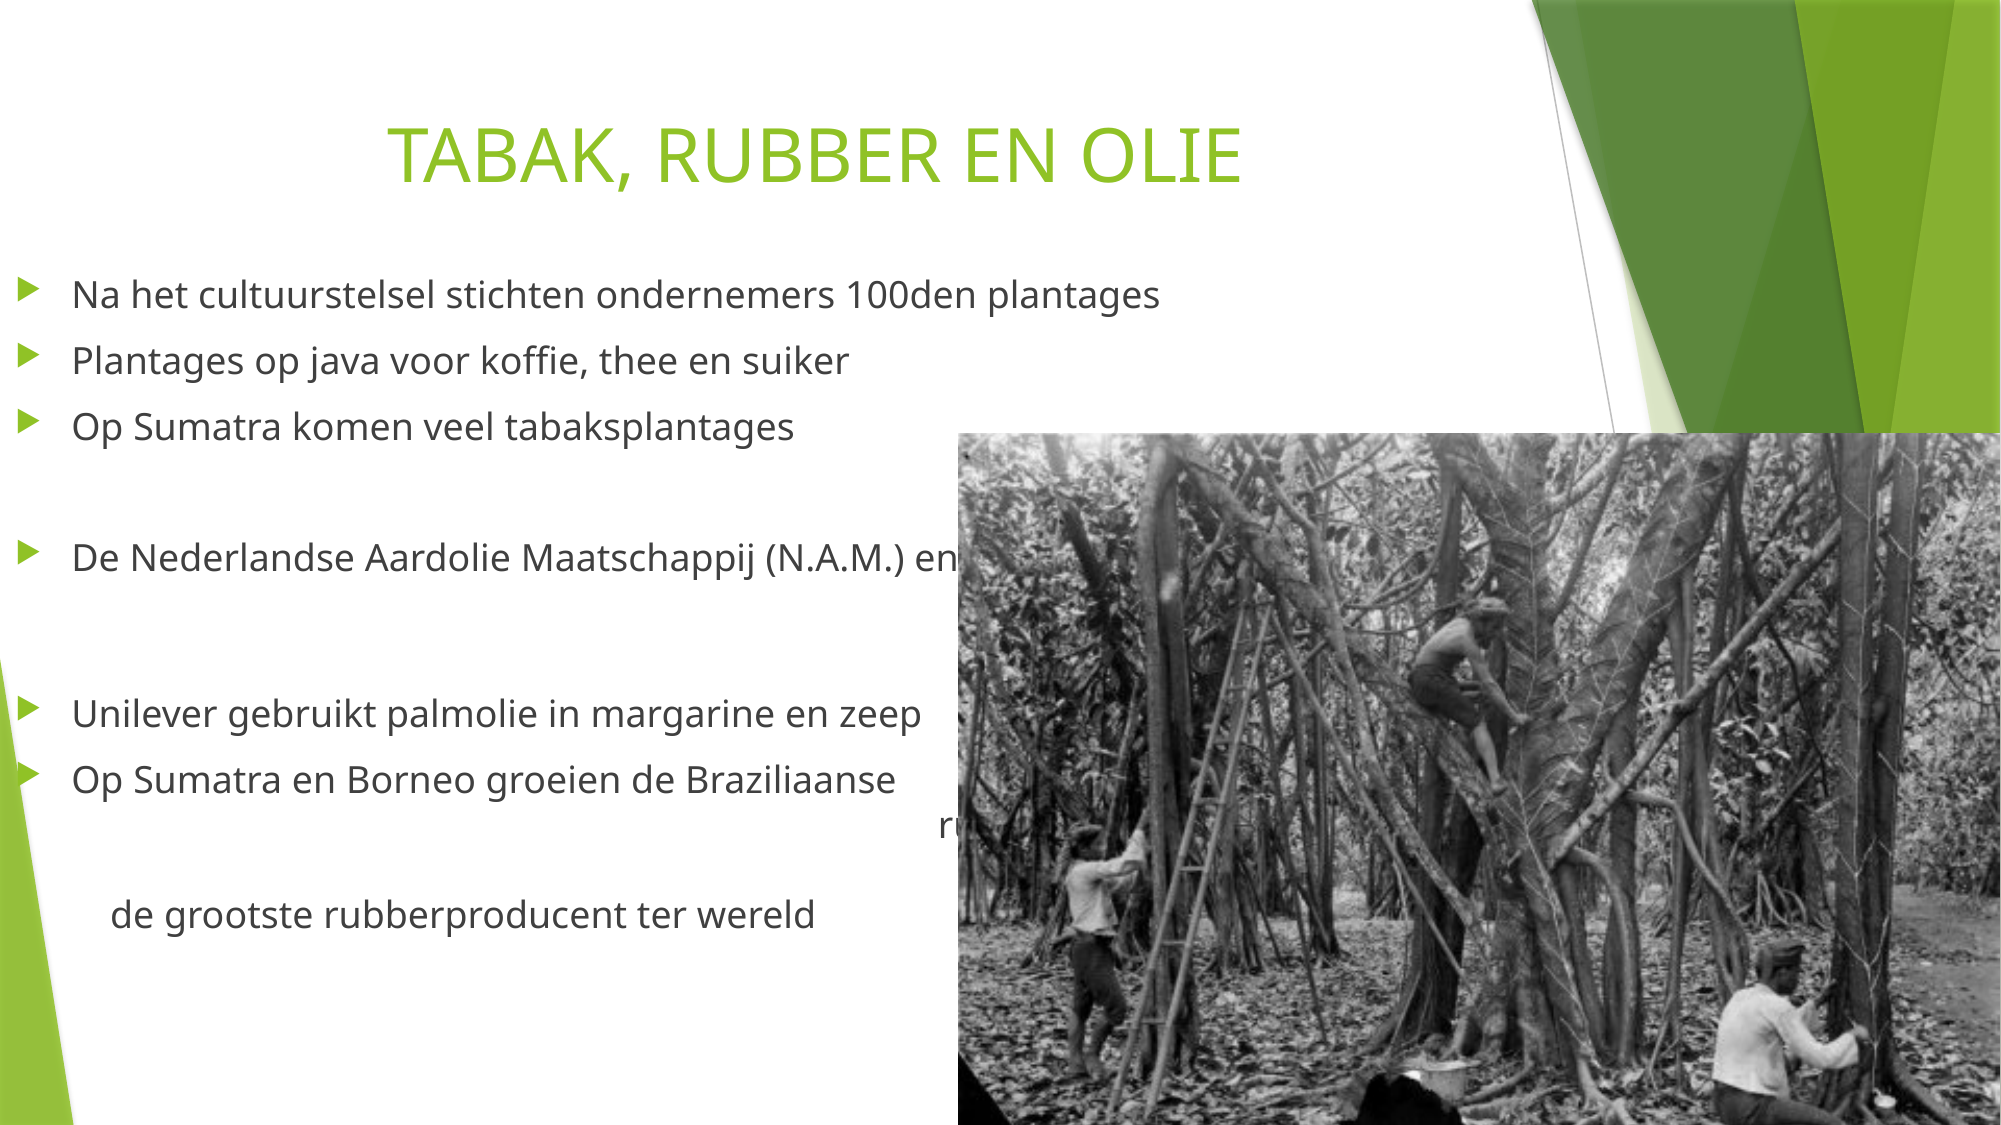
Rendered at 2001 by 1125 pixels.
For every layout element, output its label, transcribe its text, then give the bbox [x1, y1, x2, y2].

title TABAK, RUBBER EN OLIE [111, 99, 1522, 241]
list Na het cultuurstelsel stichten ondernemers 100den plantages Plantages op java voor koffie, thee en suiker Op Sumatra komen veel tabaksplantages De Nederlandse Aardolie Maatschappij (N.A.M.) en Shell halen aardolie uit de grond op Borneo en Sumatra Unilever gebruikt palmolie in margarine en zeep Op Sumatra en Borneo groeien de Braziliaanse rubberbomen heel goed; Nederlands-Indië wordt de grootste rubberproducent ter wereld [0, 263, 2000, 1125]
picture [957, 433, 2000, 1125]
